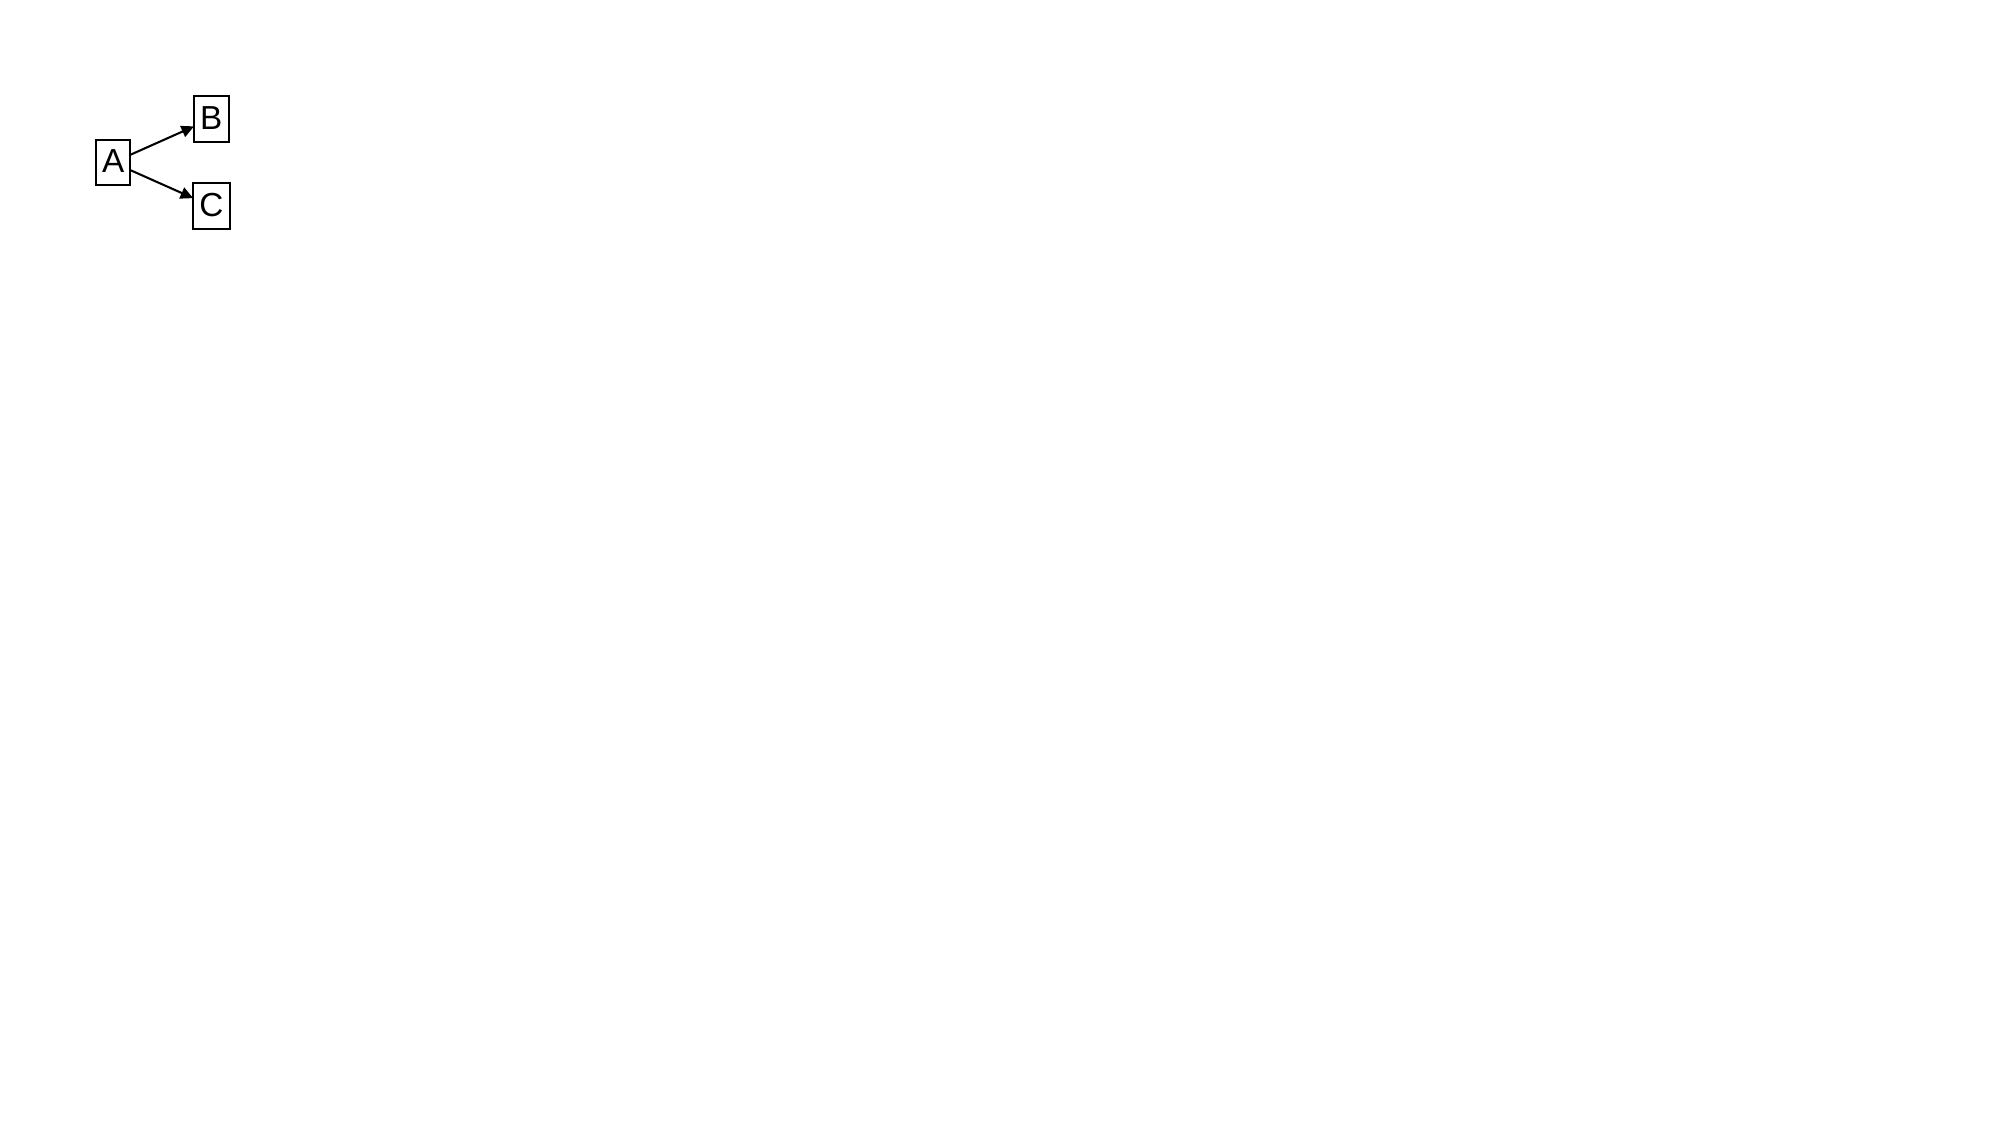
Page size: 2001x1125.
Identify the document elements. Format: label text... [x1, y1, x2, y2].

text_box [74, 74, 253, 250]
text_box B [193, 95, 229, 142]
text_box A [95, 139, 131, 186]
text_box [130, 170, 193, 199]
text_box C [193, 183, 230, 230]
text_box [130, 126, 194, 155]
